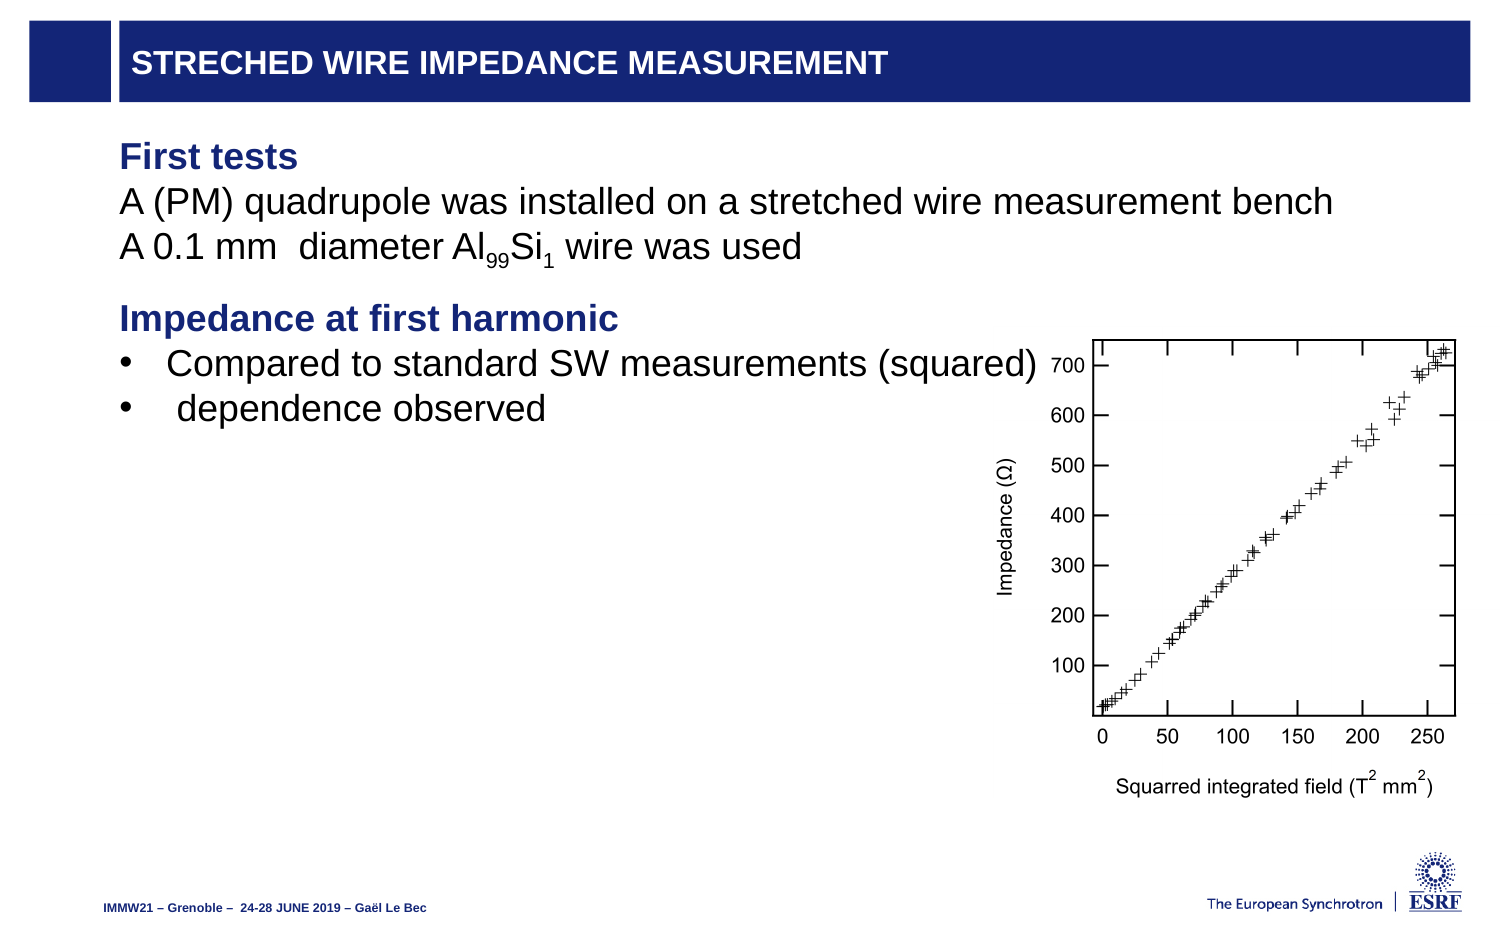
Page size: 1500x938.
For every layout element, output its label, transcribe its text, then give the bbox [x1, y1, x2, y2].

title Streched wire impedance Measurement [119, 20, 1471, 103]
picture [993, 326, 1500, 798]
picture [1175, 831, 1500, 938]
footer IMMW21 – Grenoble – 24-28 JUNE 2019 – Gaël Le Bec [103, 886, 1108, 916]
